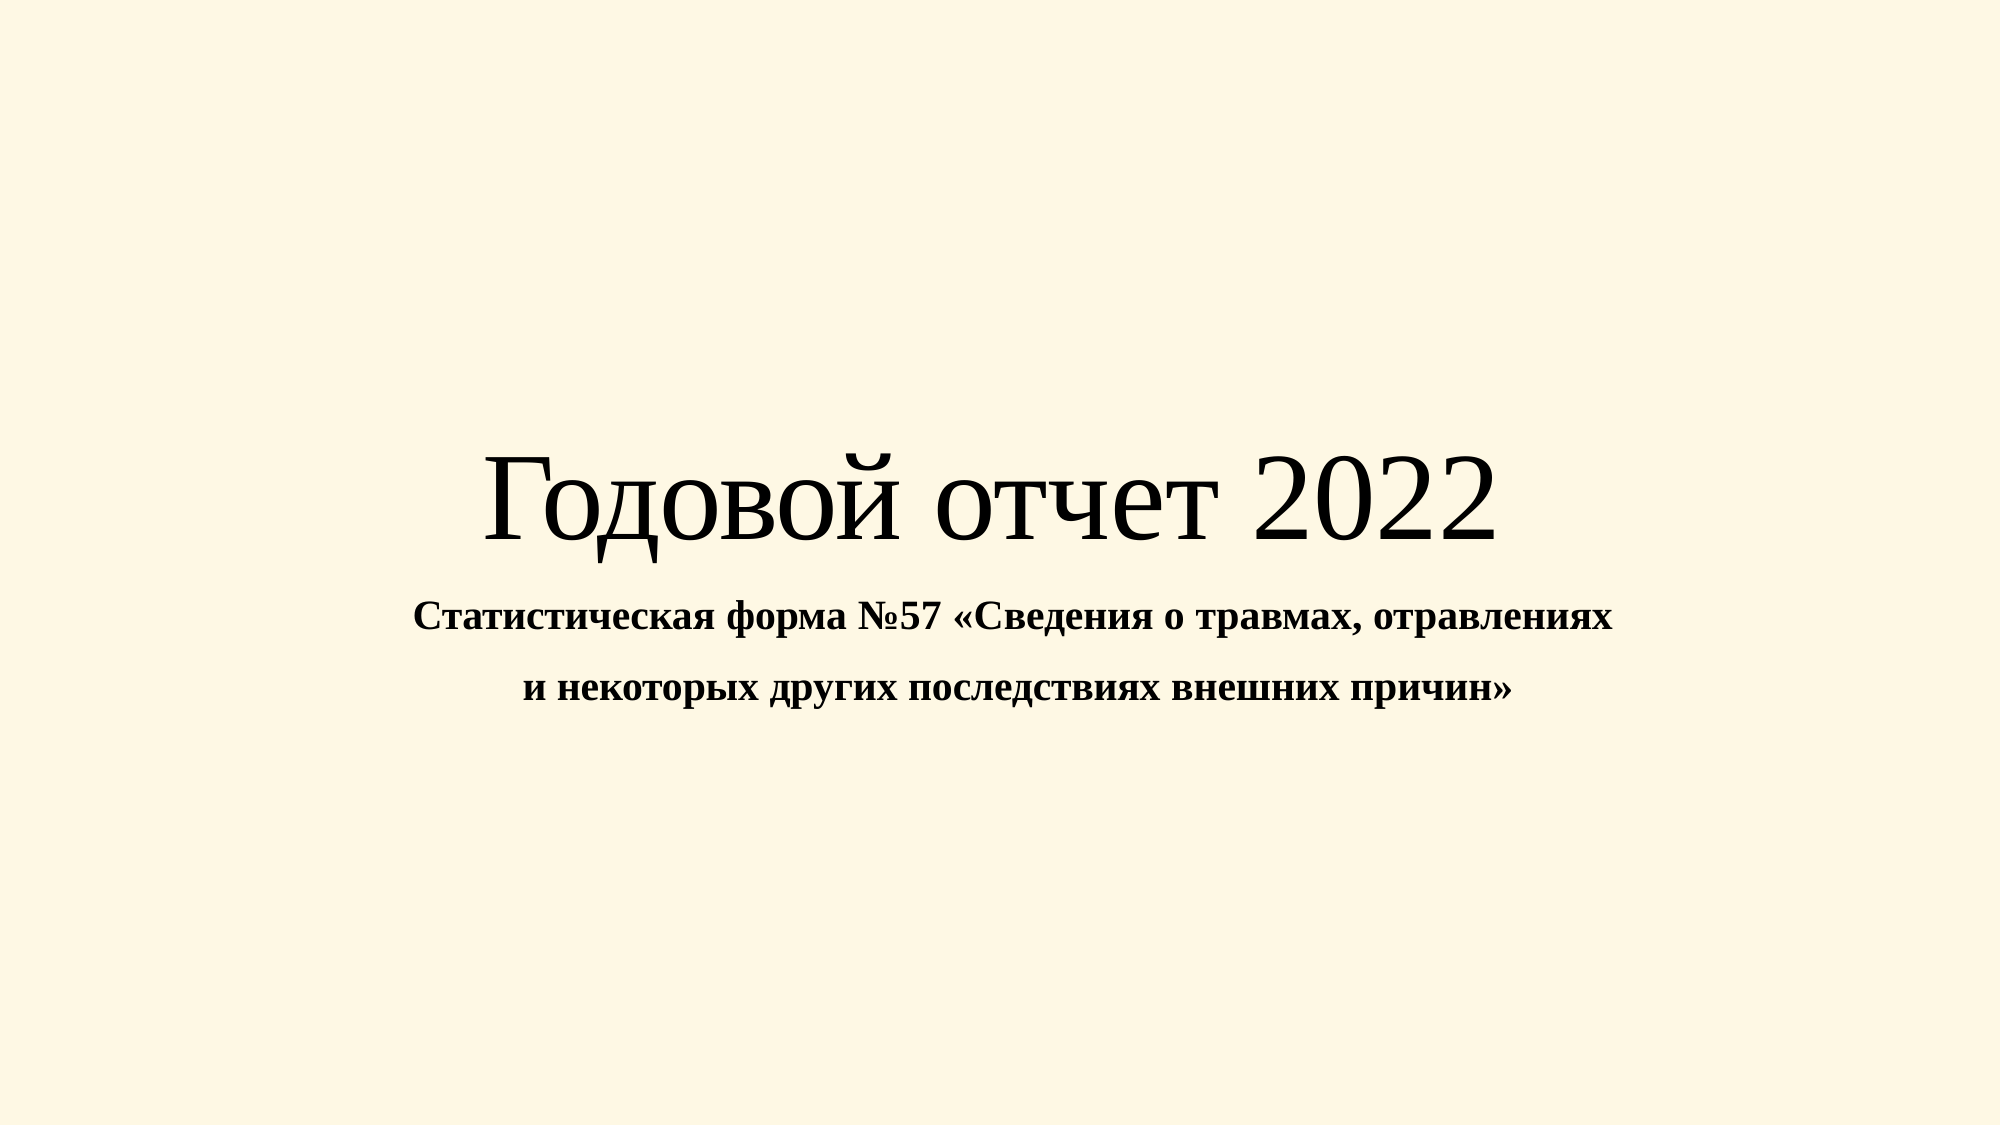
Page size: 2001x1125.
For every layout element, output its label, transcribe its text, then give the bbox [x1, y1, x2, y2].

text_box Годовой отчет 2022 Статистическая форма №57 «Сведения о травмах, отравлениях и некоторых других последствиях внешних причин» [407, 358, 1617, 709]
